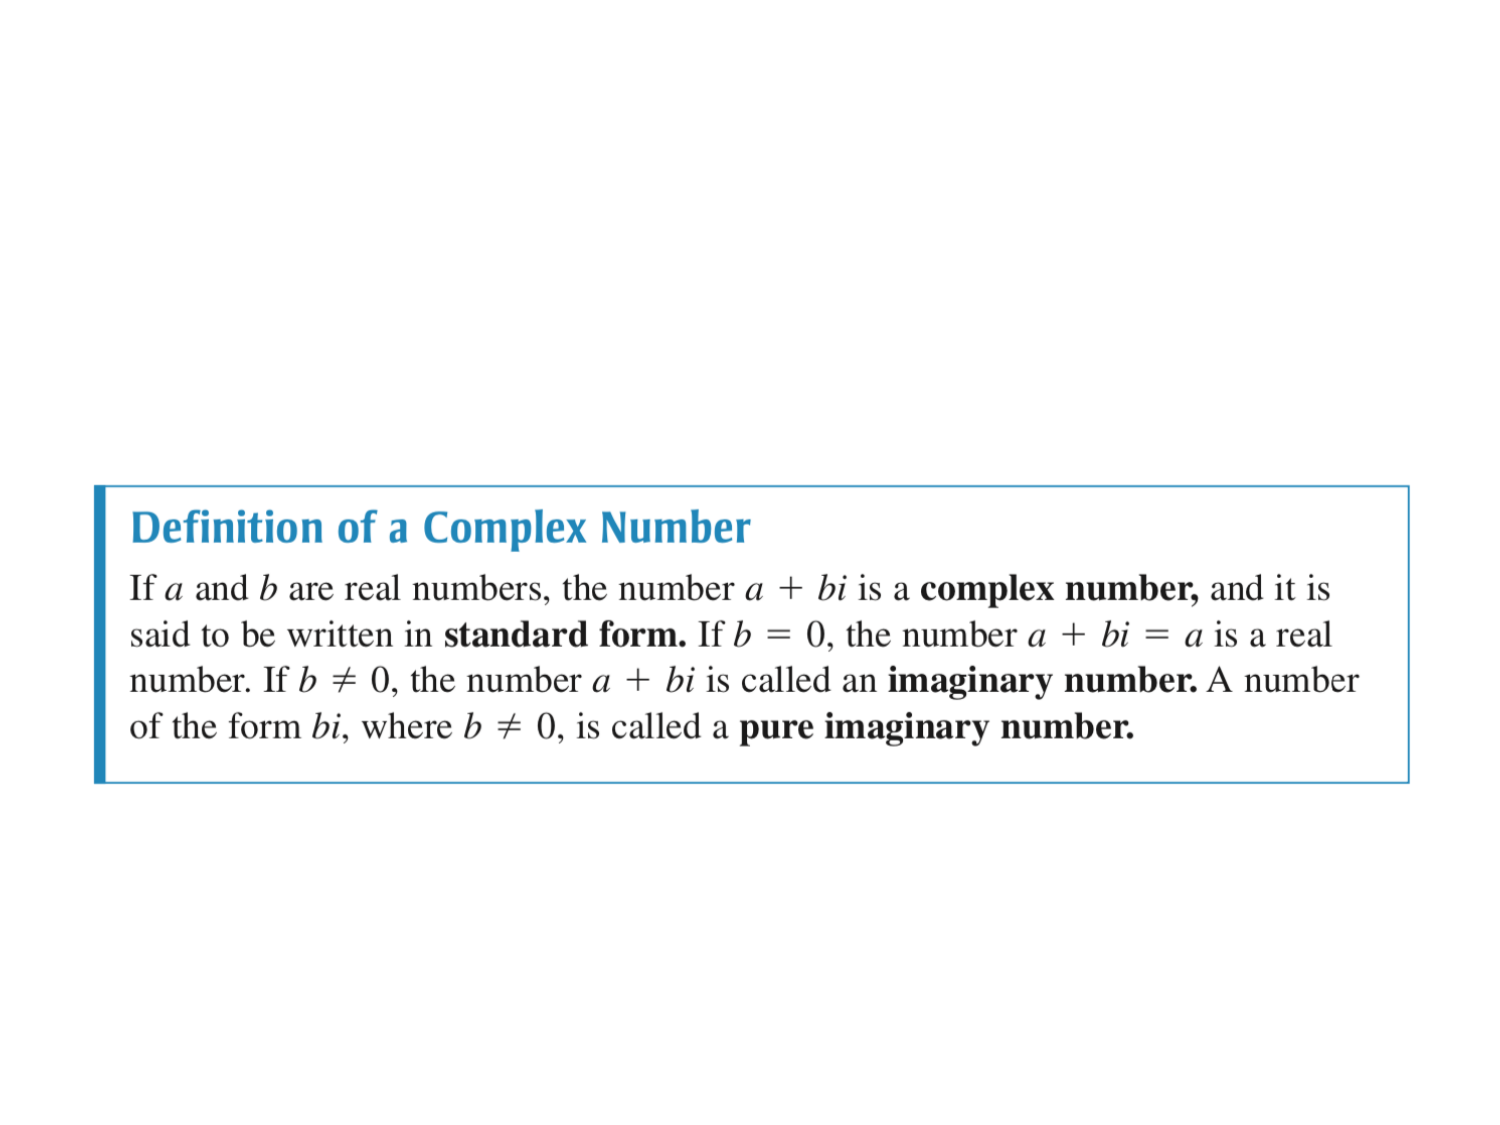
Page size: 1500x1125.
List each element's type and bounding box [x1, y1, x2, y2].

list [74, 262, 1426, 1006]
